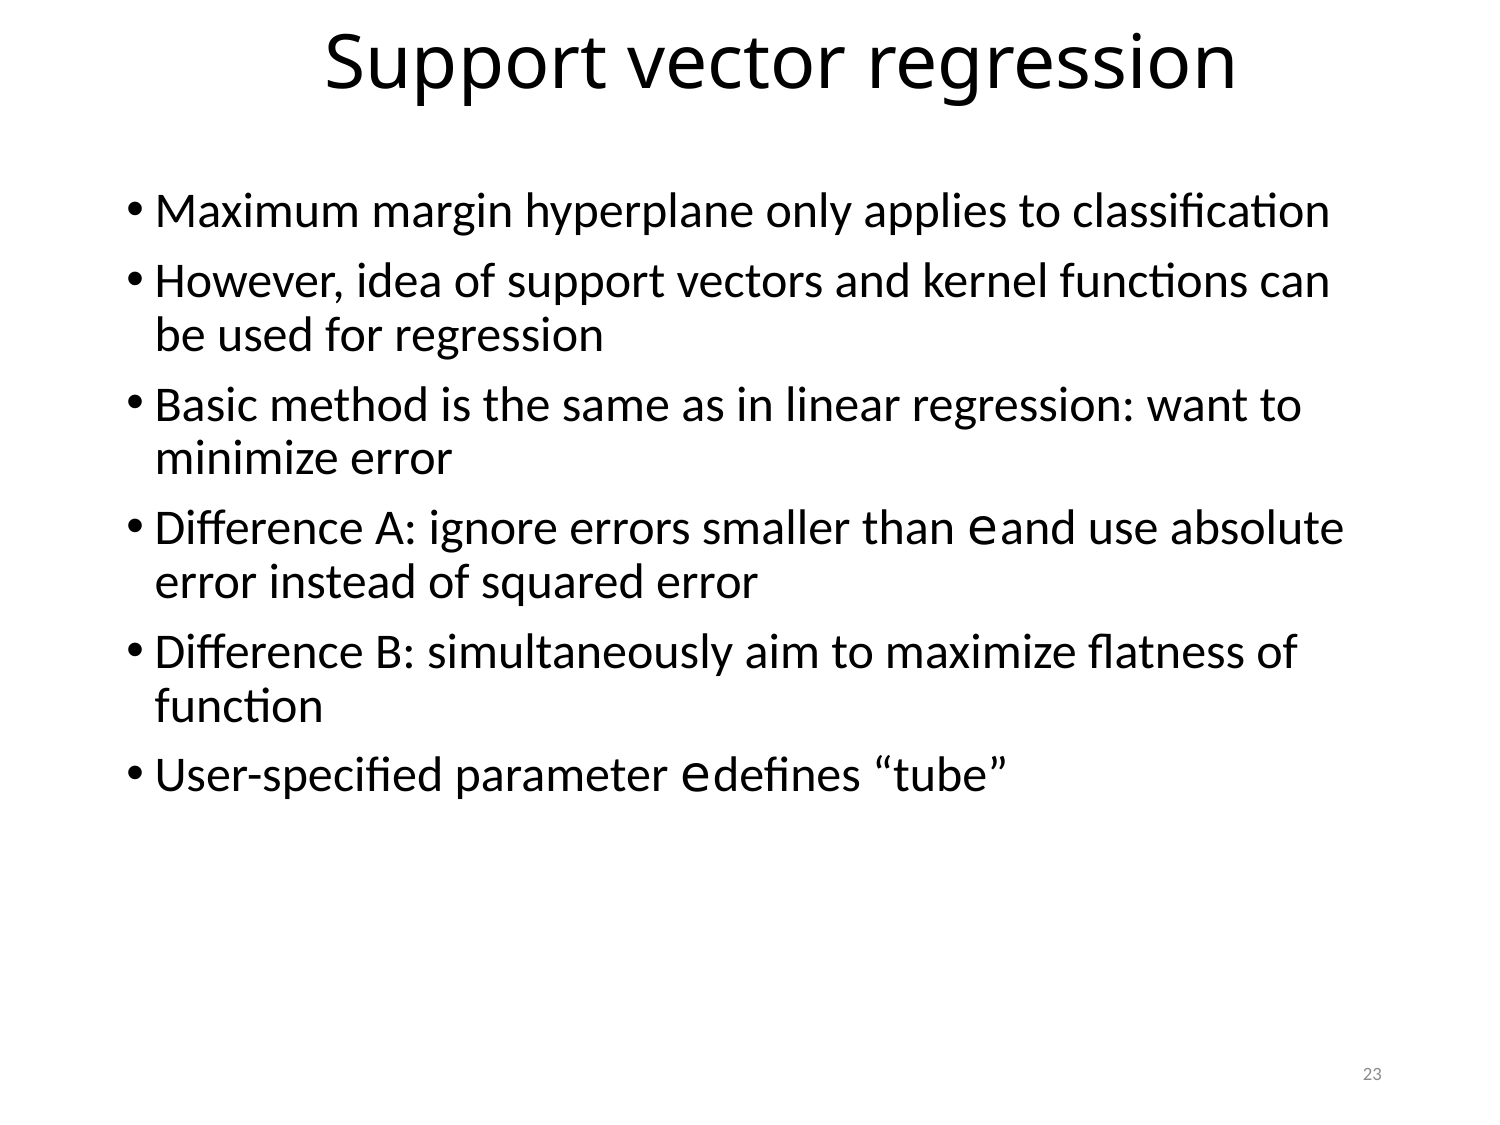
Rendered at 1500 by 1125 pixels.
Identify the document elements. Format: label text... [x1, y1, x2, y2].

title Support vector regression [309, 0, 1500, 159]
list Maximum margin hyperplane only applies to classification However, idea of support vectors and kernel functions can be used for regression Basic method is the same as in linear regression: want to minimize error Difference A: ignore errors smaller than e and use absolute error instead of squared error Difference B: simultaneously aim to maximize flatness of function User-specified parameter e defines “tube” [111, 177, 1370, 830]
slide_number 23 [1059, 1042, 1397, 1103]
